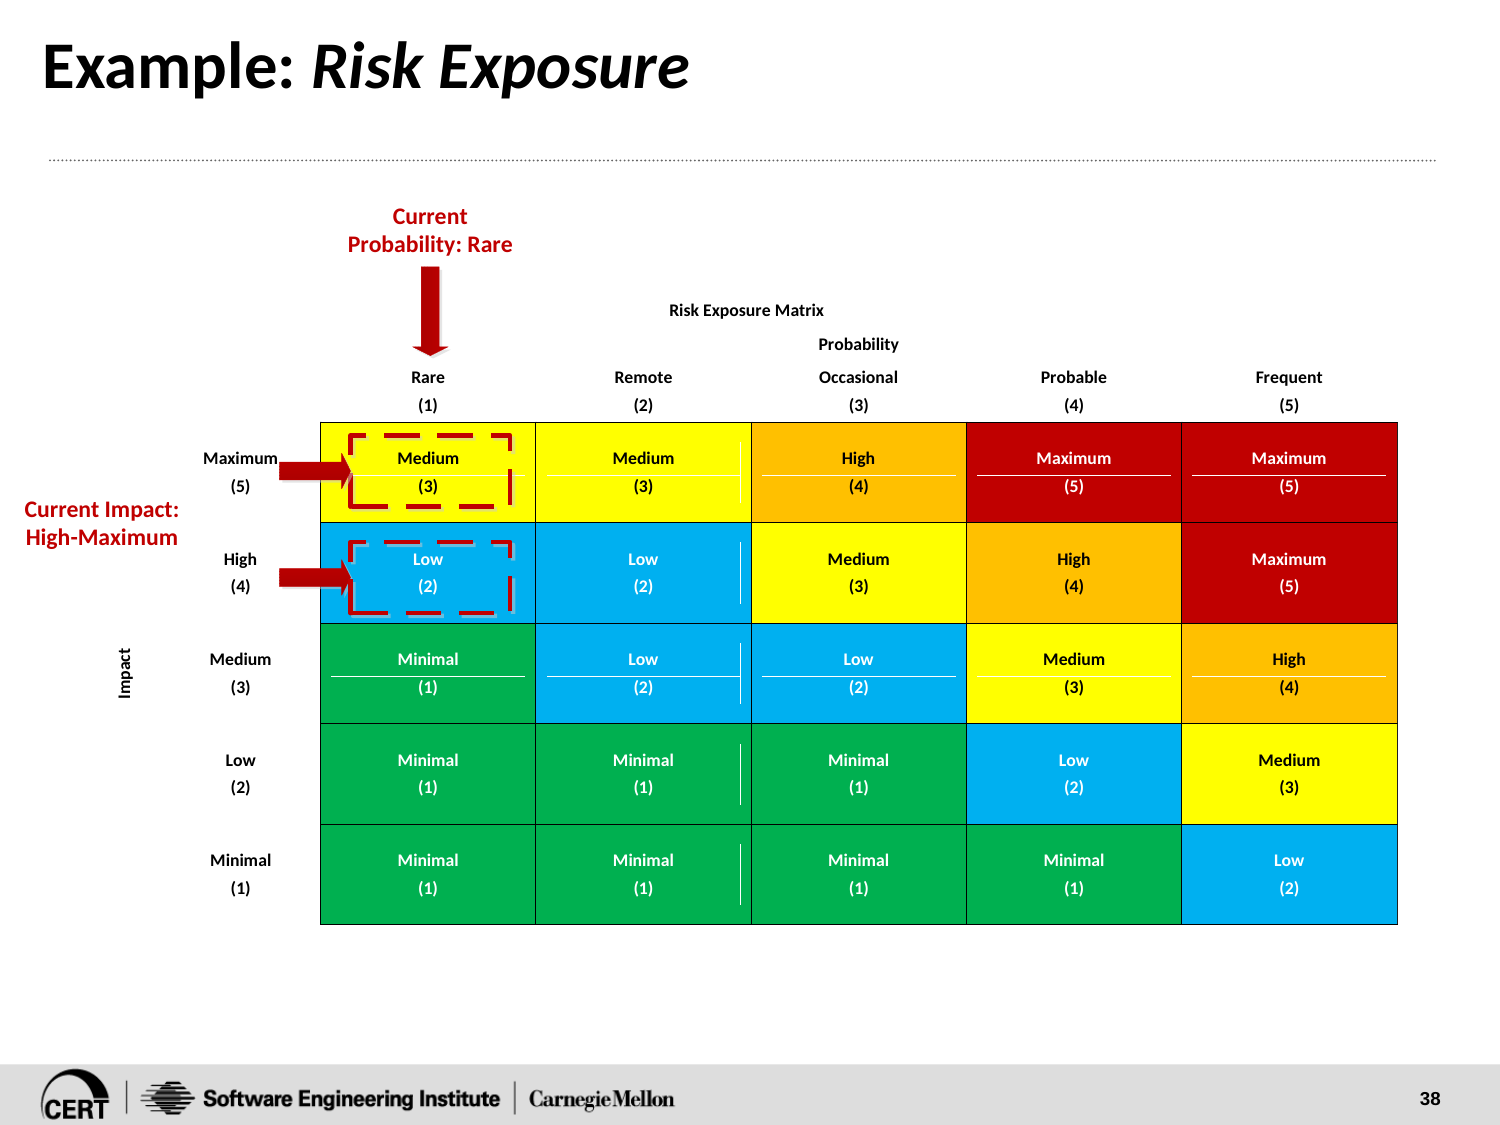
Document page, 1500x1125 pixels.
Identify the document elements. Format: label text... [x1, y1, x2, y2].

picture [22, 196, 1401, 972]
title Example: Risk Exposure [42, 37, 1434, 155]
picture [24, 1065, 688, 1125]
